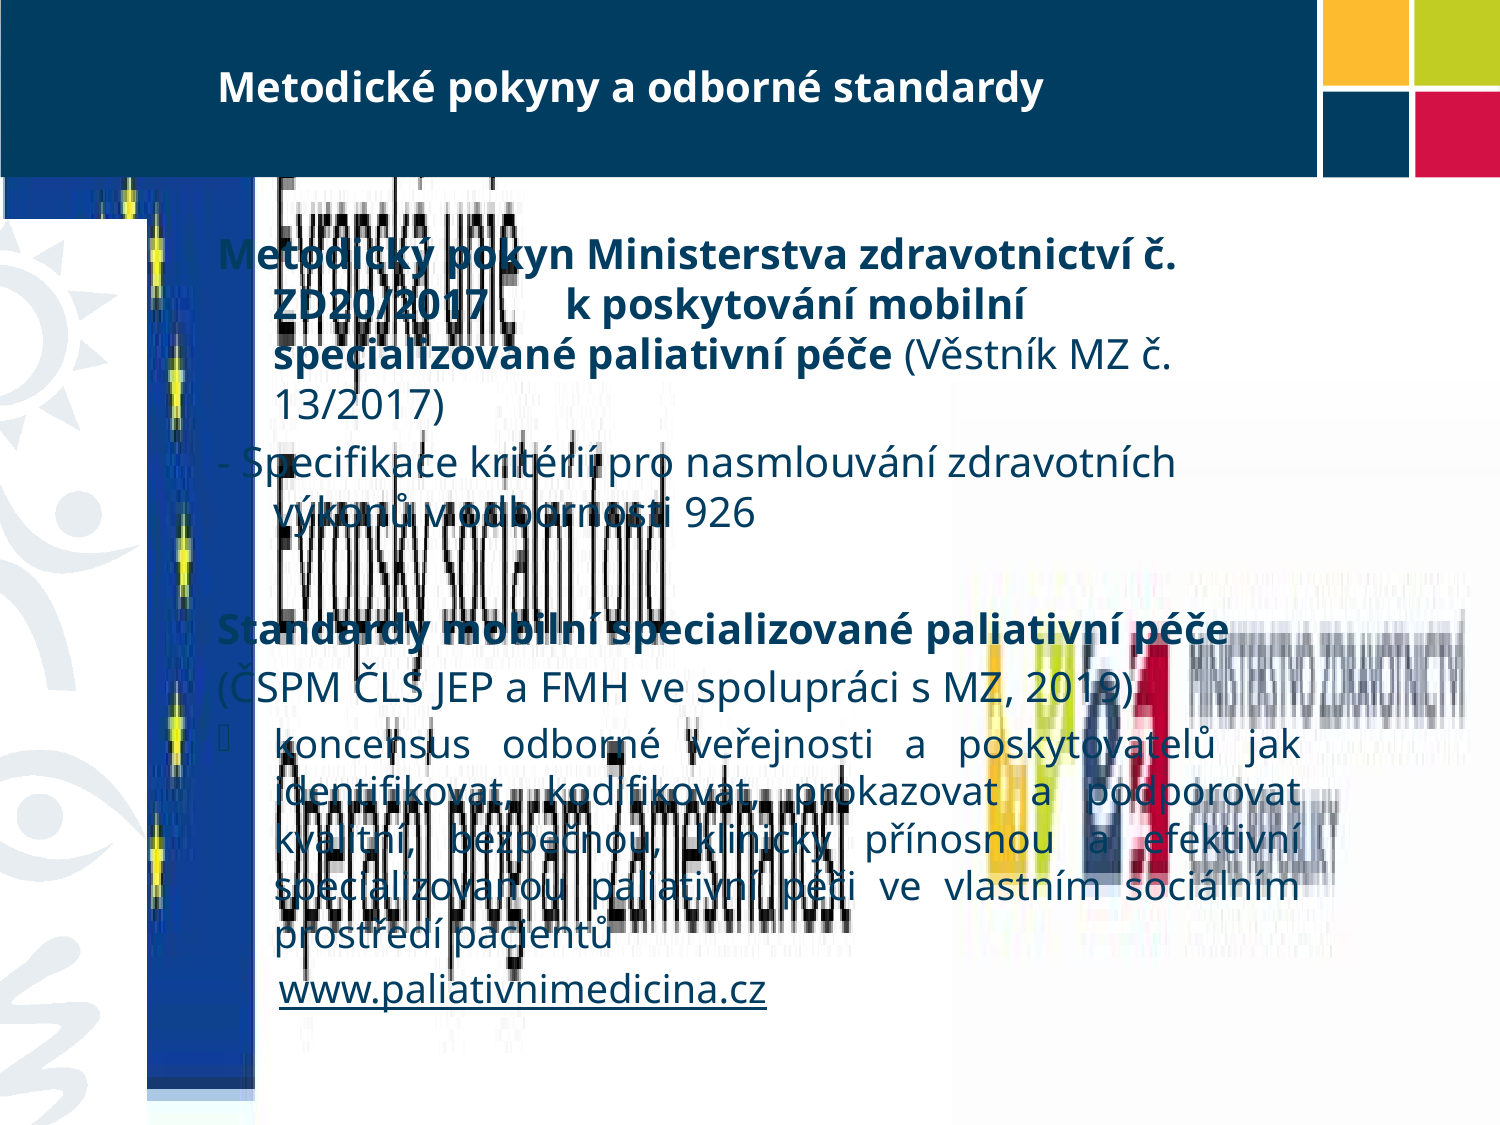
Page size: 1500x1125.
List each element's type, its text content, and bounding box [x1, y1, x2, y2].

list Metodický pokyn Ministerstva zdravotnictví č. ZD20/2017 k poskytování mobilní specializované paliativní péče (Věstník MZ č. 13/2017) - Specifikace kritérií pro nasmlouvání zdravotních výkonů v odbornosti 926 Standardy mobilní specializované paliativní péče (ČSPM ČLS JEP a FMH ve spolupráci s MZ, 2019) koncensus odborné veřejnosti a poskytovatelů jak identifikovat, kodifikovat, prokazovat a podporovat kvalitní, bezpečnou, klinicky přínosnou a efektivní specializovanou paliativní péči ve vlastním sociálním prostředí pacientů www.paliativnimedicina.cz [202, 219, 1317, 929]
title Metodické pokyny a odborné standardy [202, 0, 1317, 173]
picture [0, 0, 1500, 1125]
